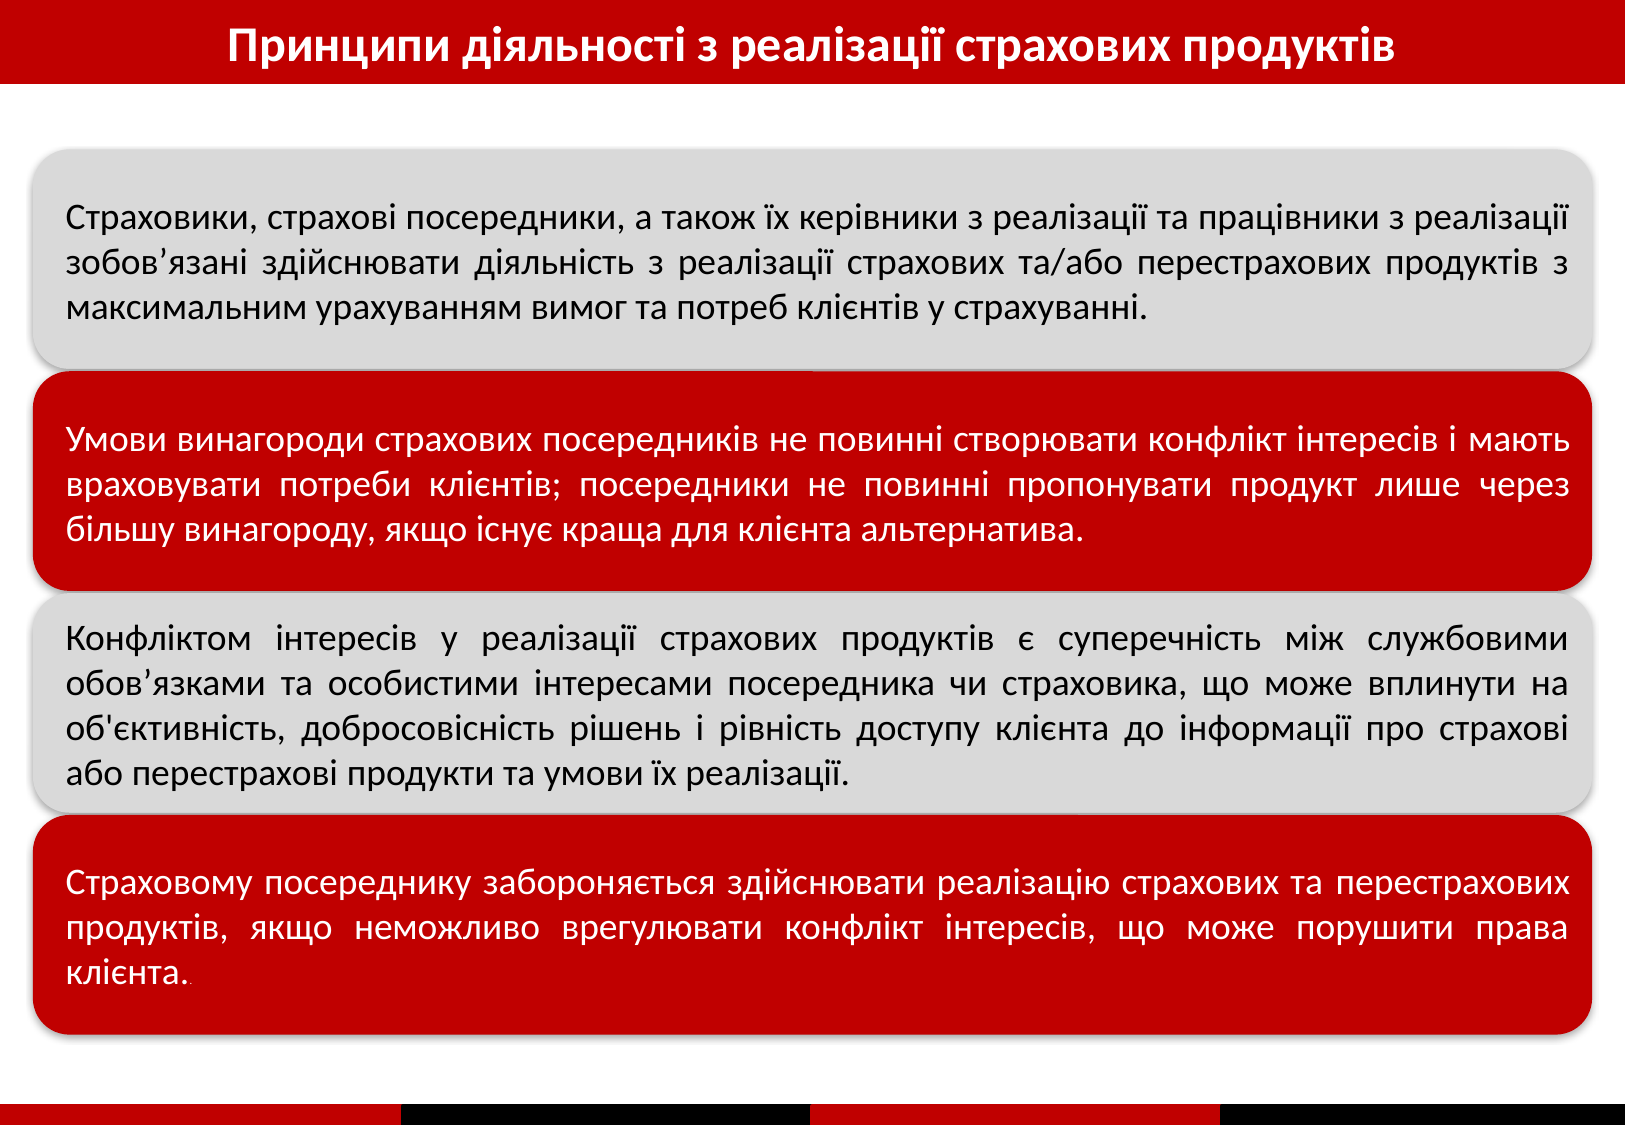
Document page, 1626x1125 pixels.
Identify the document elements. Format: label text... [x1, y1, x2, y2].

text_box [1220, 1104, 1625, 1125]
text_box [0, 1104, 401, 1125]
text_box Принципи діяльності з реалізації страхових продуктів [0, 0, 1625, 84]
text_box [401, 1104, 810, 1125]
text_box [32, 148, 1593, 1036]
text_box [810, 1104, 1220, 1125]
